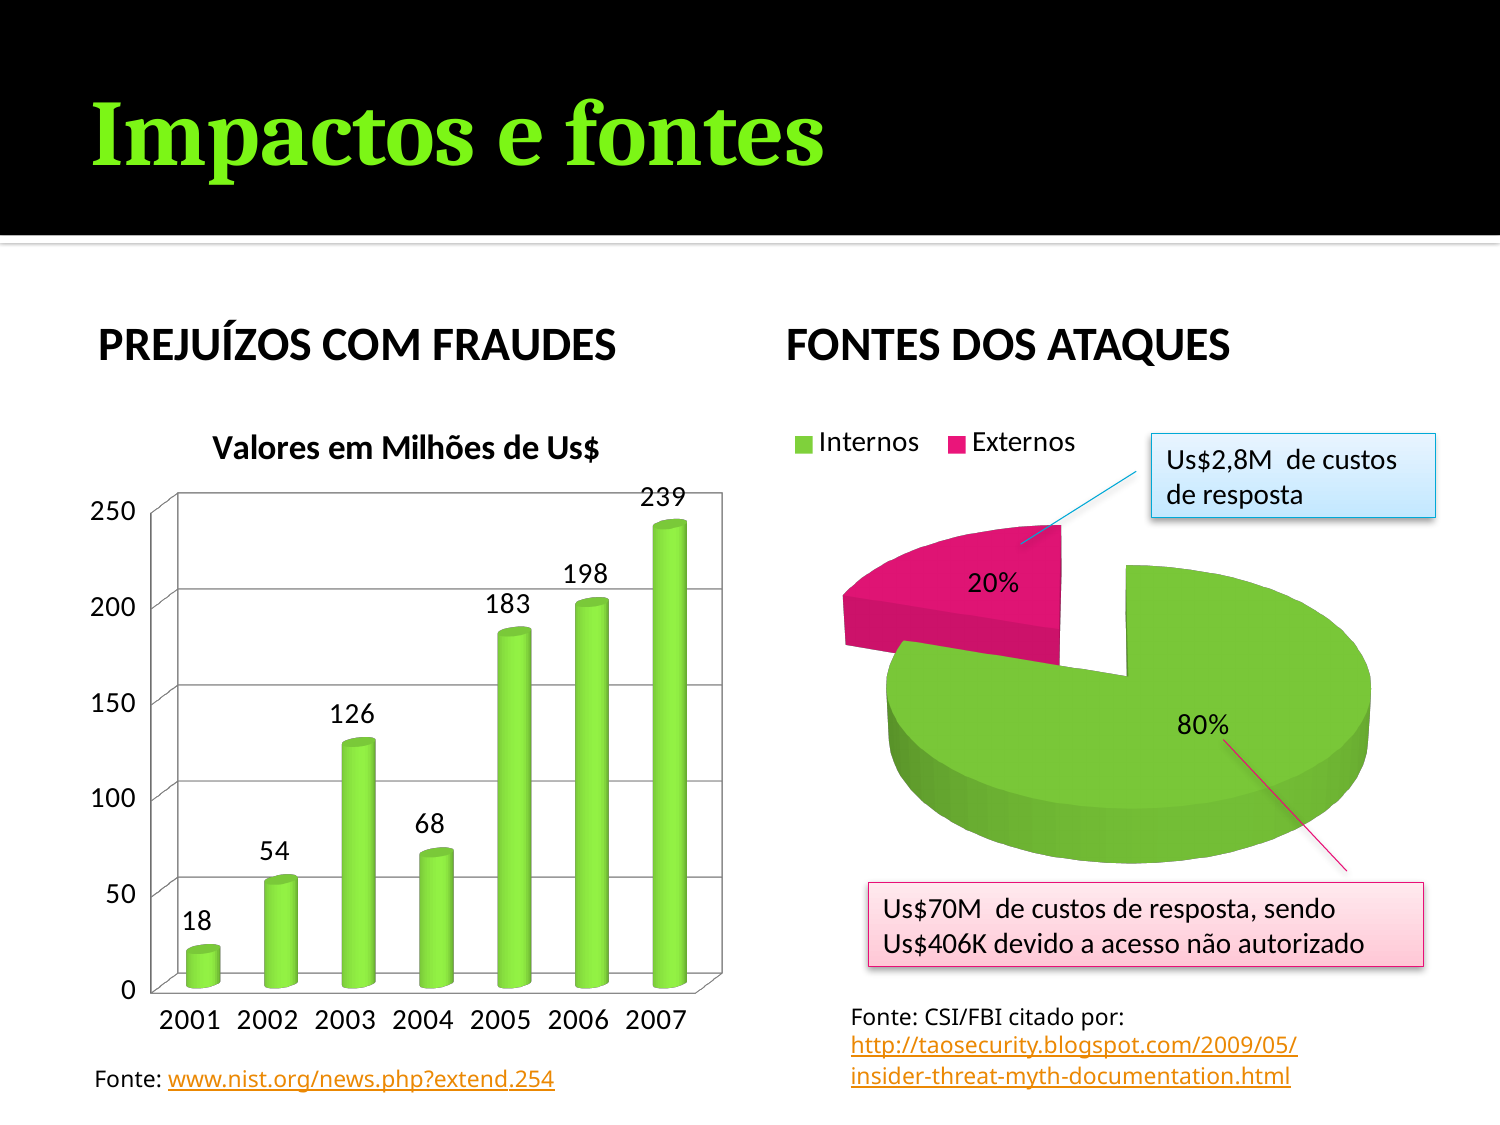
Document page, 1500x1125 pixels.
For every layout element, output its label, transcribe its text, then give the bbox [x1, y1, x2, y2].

list Prejuízos com fraudes [75, 278, 738, 396]
text_box Fonte: CSI/FBI citado por: http://taosecurity.blogspot.com/2009/05/ insider-threat-myth-documentation.html [835, 1058, 1313, 1101]
title Impactos e fontes [75, 24, 1425, 231]
list Fontes dos ataques [761, 278, 1425, 396]
text_box Fonte: www.nist.org/news.php?extend.254 [79, 1058, 570, 1103]
chart [761, 401, 1425, 1050]
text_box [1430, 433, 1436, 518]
chart [74, 401, 738, 1050]
